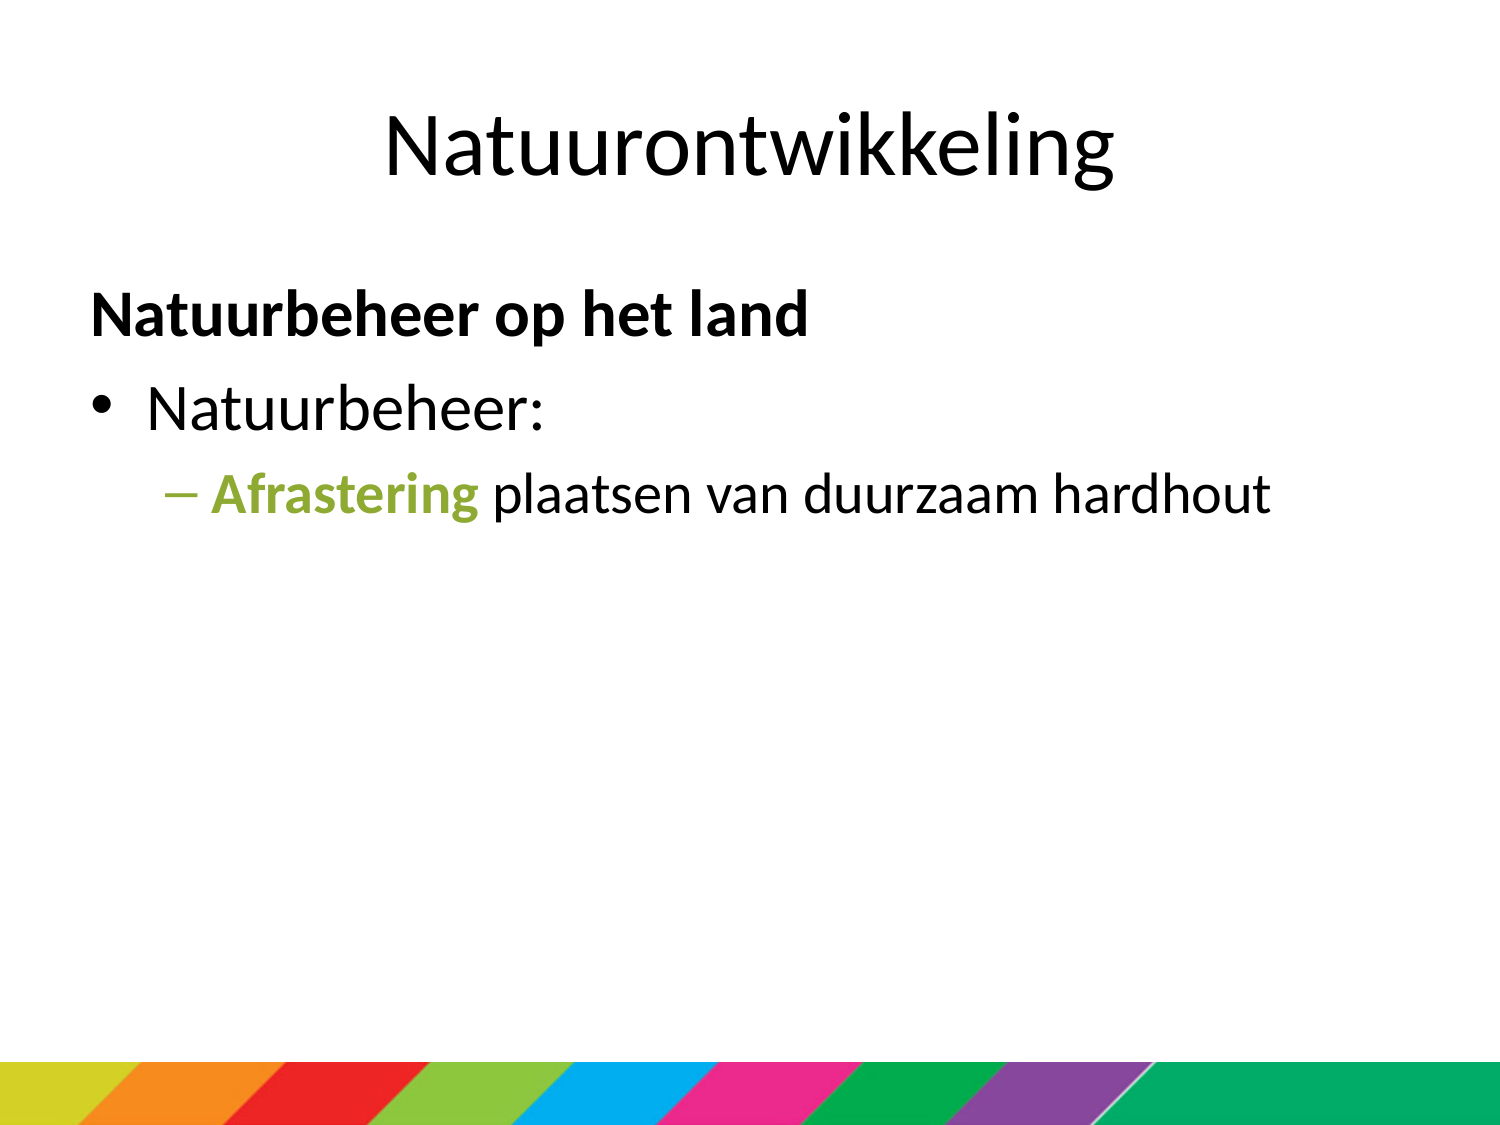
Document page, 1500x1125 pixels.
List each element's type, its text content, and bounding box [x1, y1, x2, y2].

title Natuurontwikkeling [75, 45, 1425, 233]
picture [656, 1062, 1500, 1125]
list Natuurbeheer op het land Natuurbeheer: Afrastering plaatsen van duurzaam hardhout [75, 262, 1425, 1005]
picture [0, 1062, 574, 1125]
